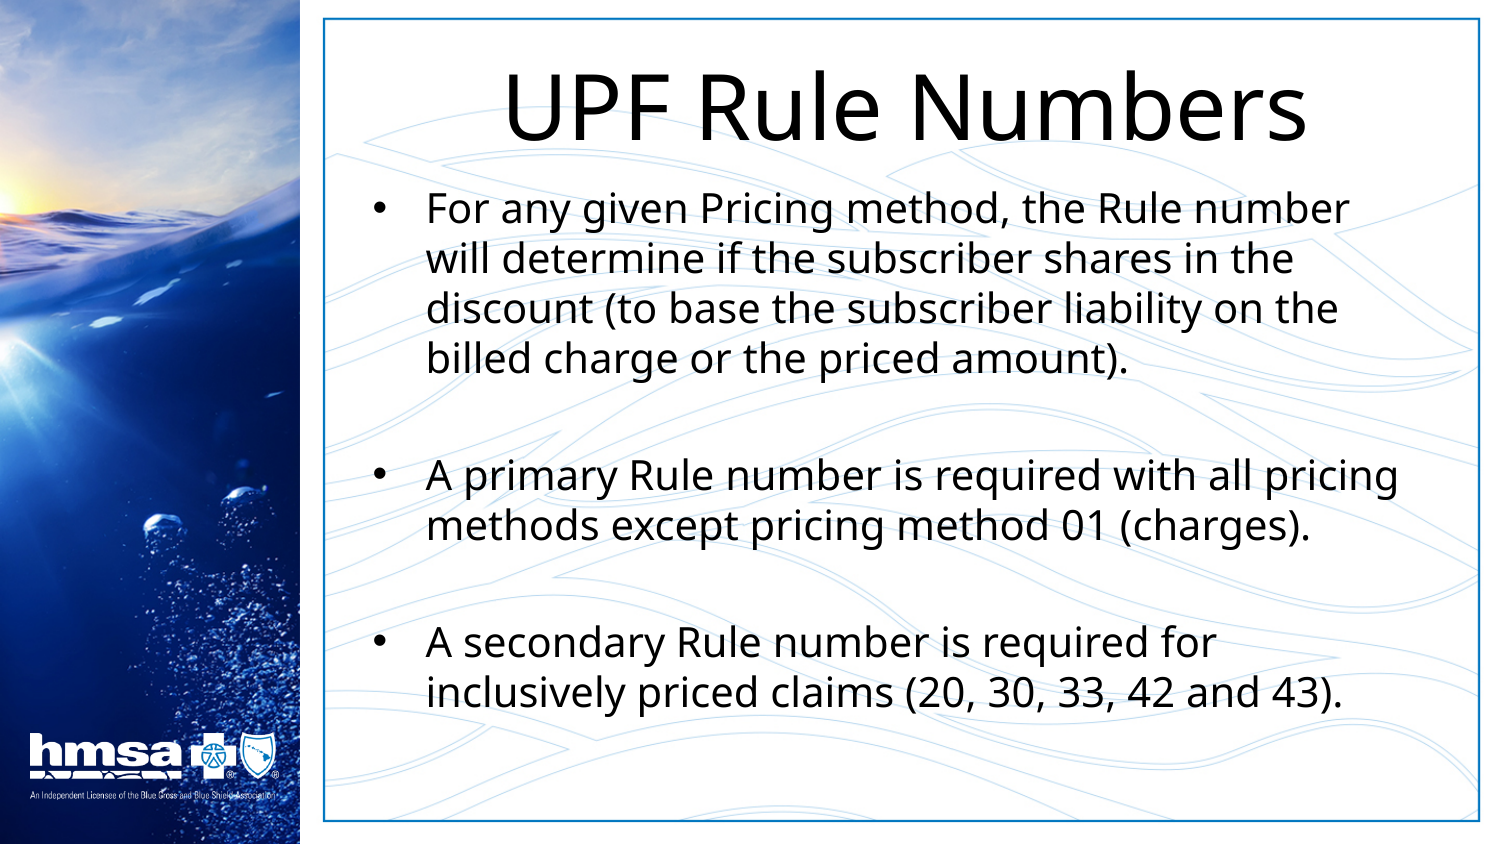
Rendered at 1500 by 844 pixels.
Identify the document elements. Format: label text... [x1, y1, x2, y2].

picture [0, 0, 1500, 844]
title UPF Rule Numbers [357, 33, 1454, 175]
list For any given Pricing method, the Rule number will determine if the subscriber shares in the discount (to base the subscriber liability on the billed charge or the priced amount). A primary Rule number is required with all pricing methods except pricing method 01 (charges). A secondary Rule number is required for inclusively priced claims (20, 30, 33, 42 and 43). [357, 174, 1425, 754]
